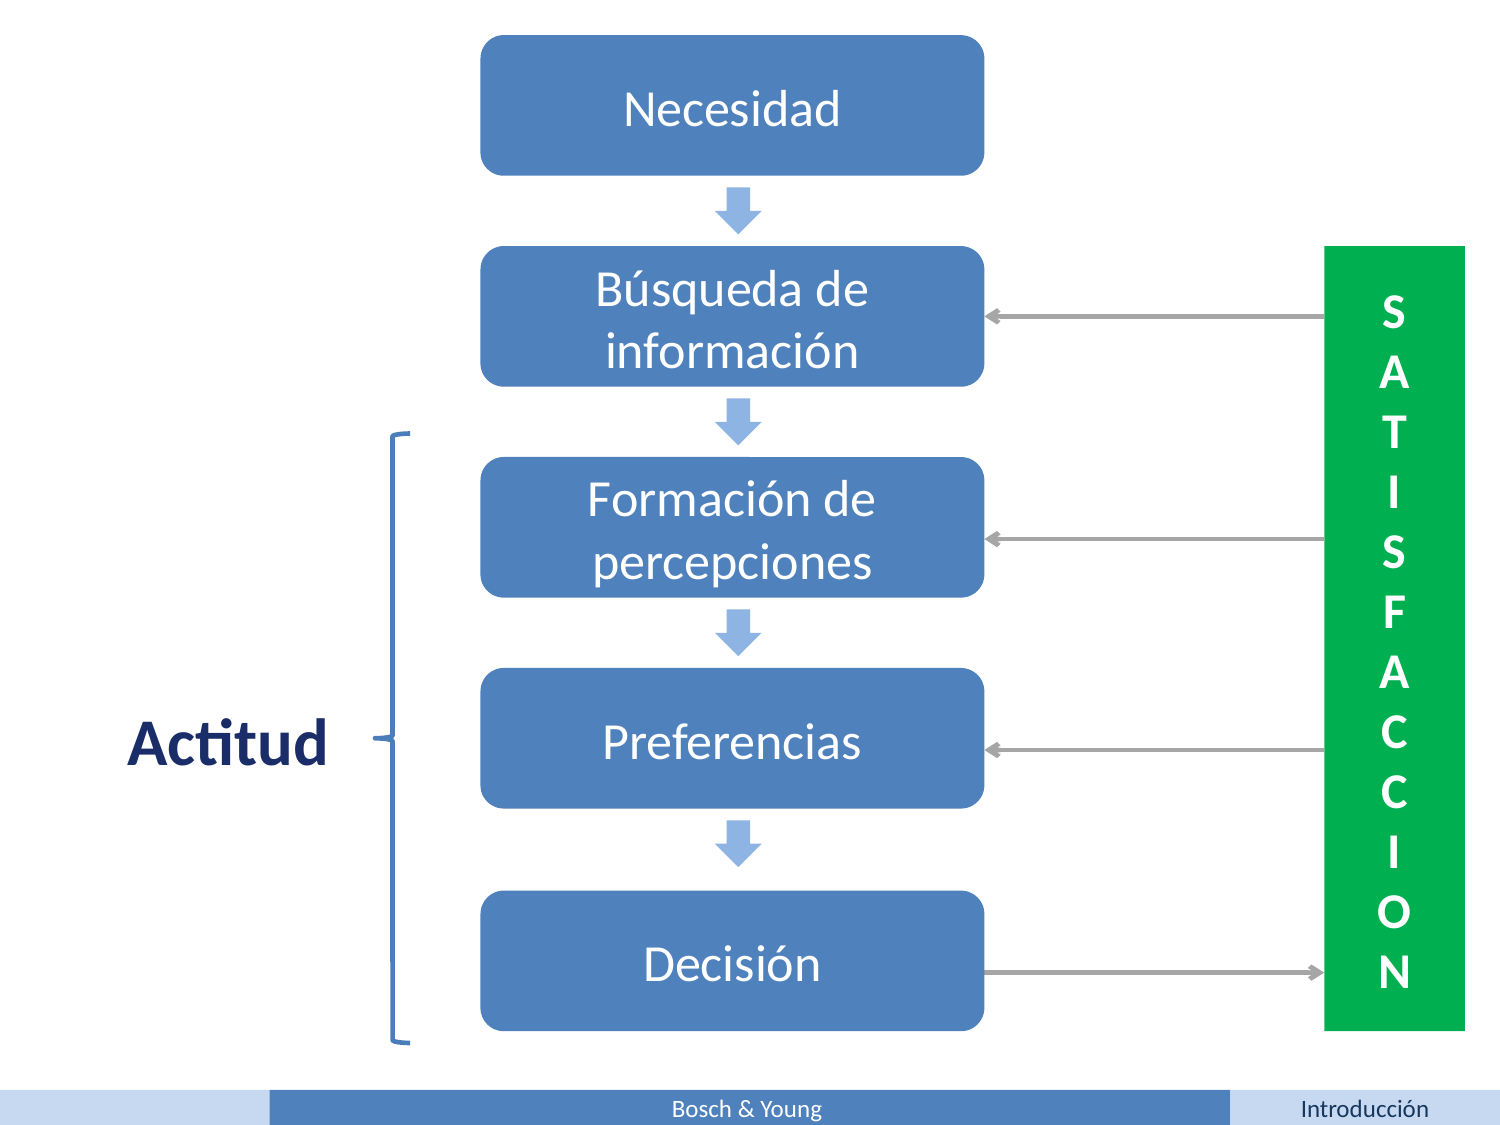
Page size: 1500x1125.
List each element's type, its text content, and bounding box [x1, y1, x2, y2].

text_box Bosch & Young [272, 1088, 1228, 1125]
text_box Introducción [1228, 1088, 1500, 1125]
text_box Actitud [44, 665, 391, 811]
text_box S A T I S F A C C I O N [1322, 244, 1467, 1033]
text_box [374, 432, 411, 1044]
text_box [0, 1088, 272, 1125]
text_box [480, 34, 985, 1032]
